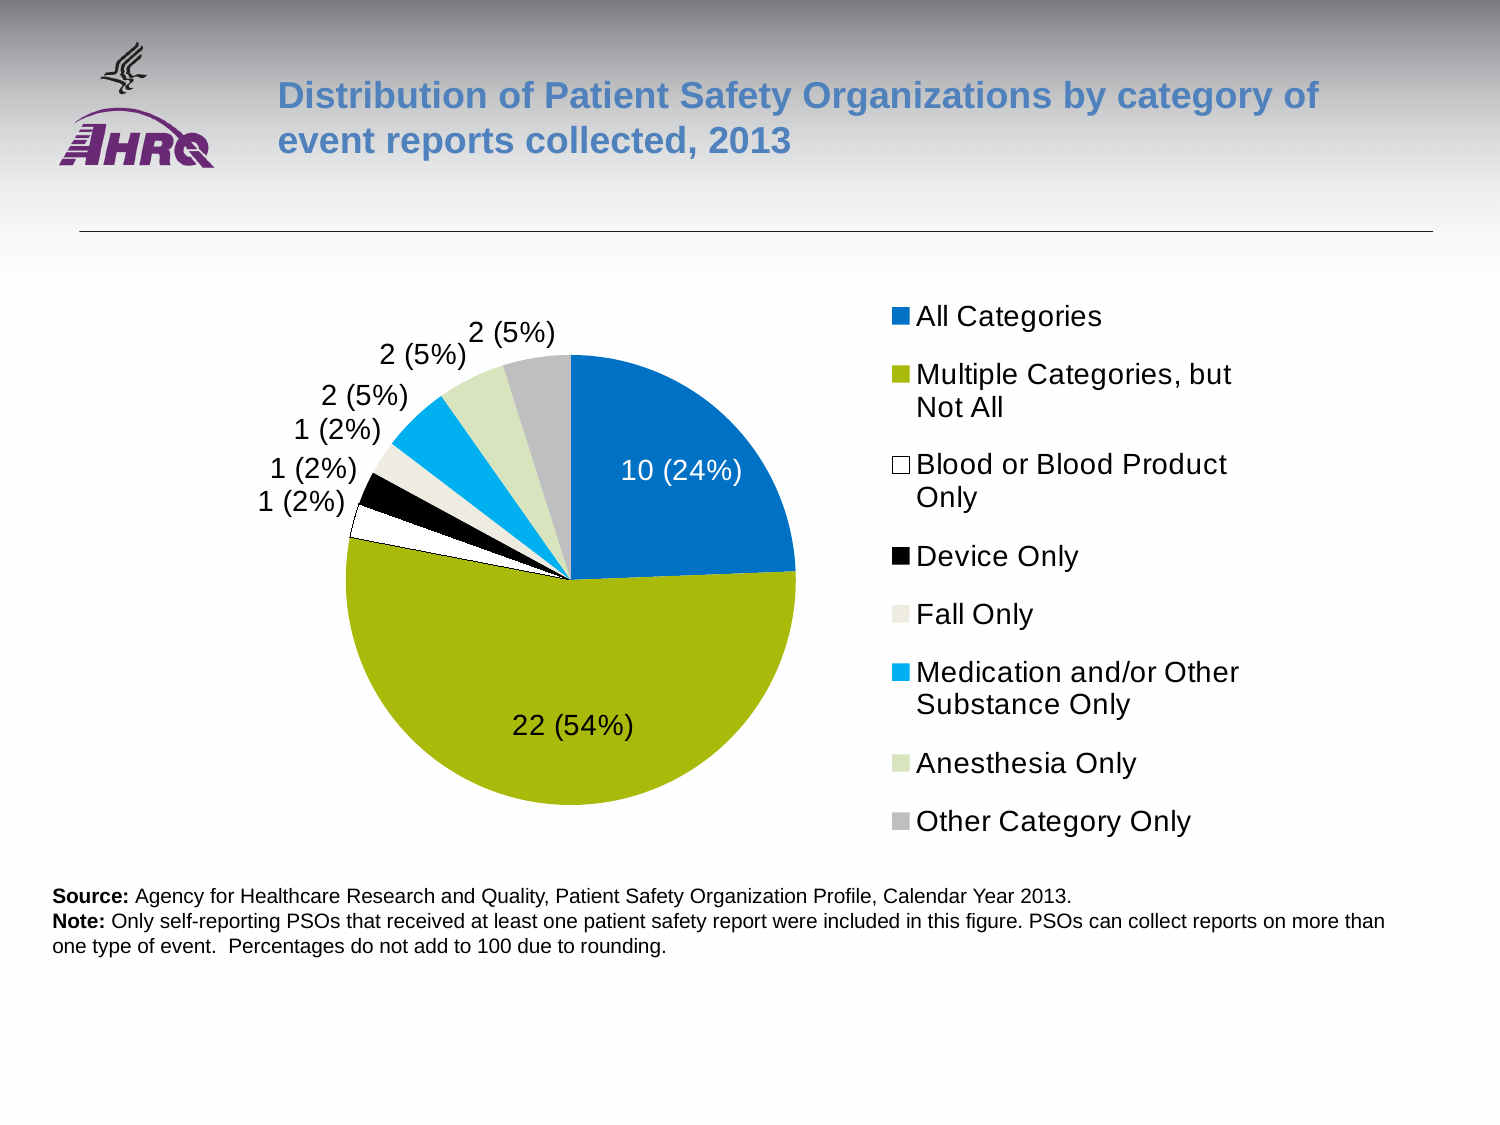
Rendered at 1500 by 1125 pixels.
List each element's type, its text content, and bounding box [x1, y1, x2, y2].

picture [0, 0, 1500, 1125]
chart [209, 262, 1291, 876]
title Distribution of Patient Safety Organizations by category of event reports collected, 2013 [262, 45, 1425, 188]
text_box Source: Agency for Healthcare Research and Quality, Patient Safety Organization Profile, Calendar Year 2013. Note: Only self-reporting PSOs that received at least one patient safety report were included in this figure. PSOs can collect reports on more than one type of event. Percentages do not add to 100 due to rounding. [37, 875, 1438, 1010]
